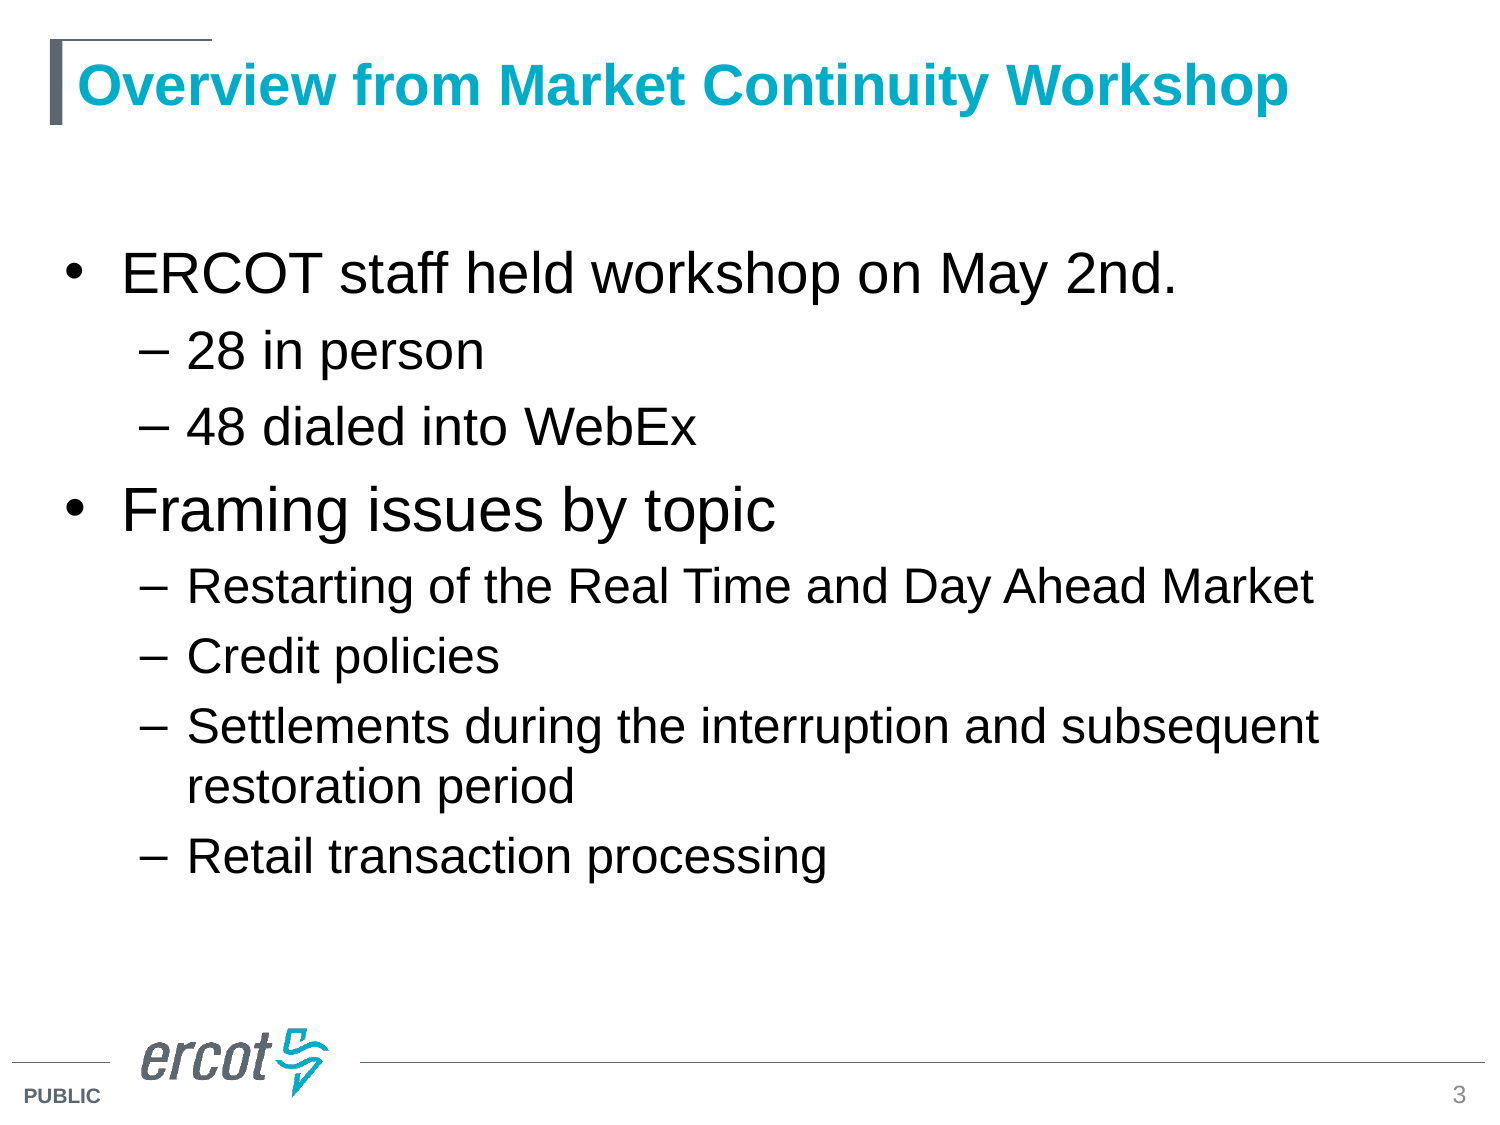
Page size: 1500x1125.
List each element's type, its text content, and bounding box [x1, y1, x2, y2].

picture [137, 1024, 332, 1100]
title Overview from Market Continuity Workshop [62, 39, 1450, 227]
slide_number 3 [1437, 1076, 1475, 1112]
list ERCOT staff held workshop on May 2nd. 28 in person 48 dialed into WebEx Framing issues by topic Restarting of the Real Time and Day Ahead Market Credit policies Settlements during the interruption and subsequent restoration period Retail transaction processing [50, 227, 1450, 972]
